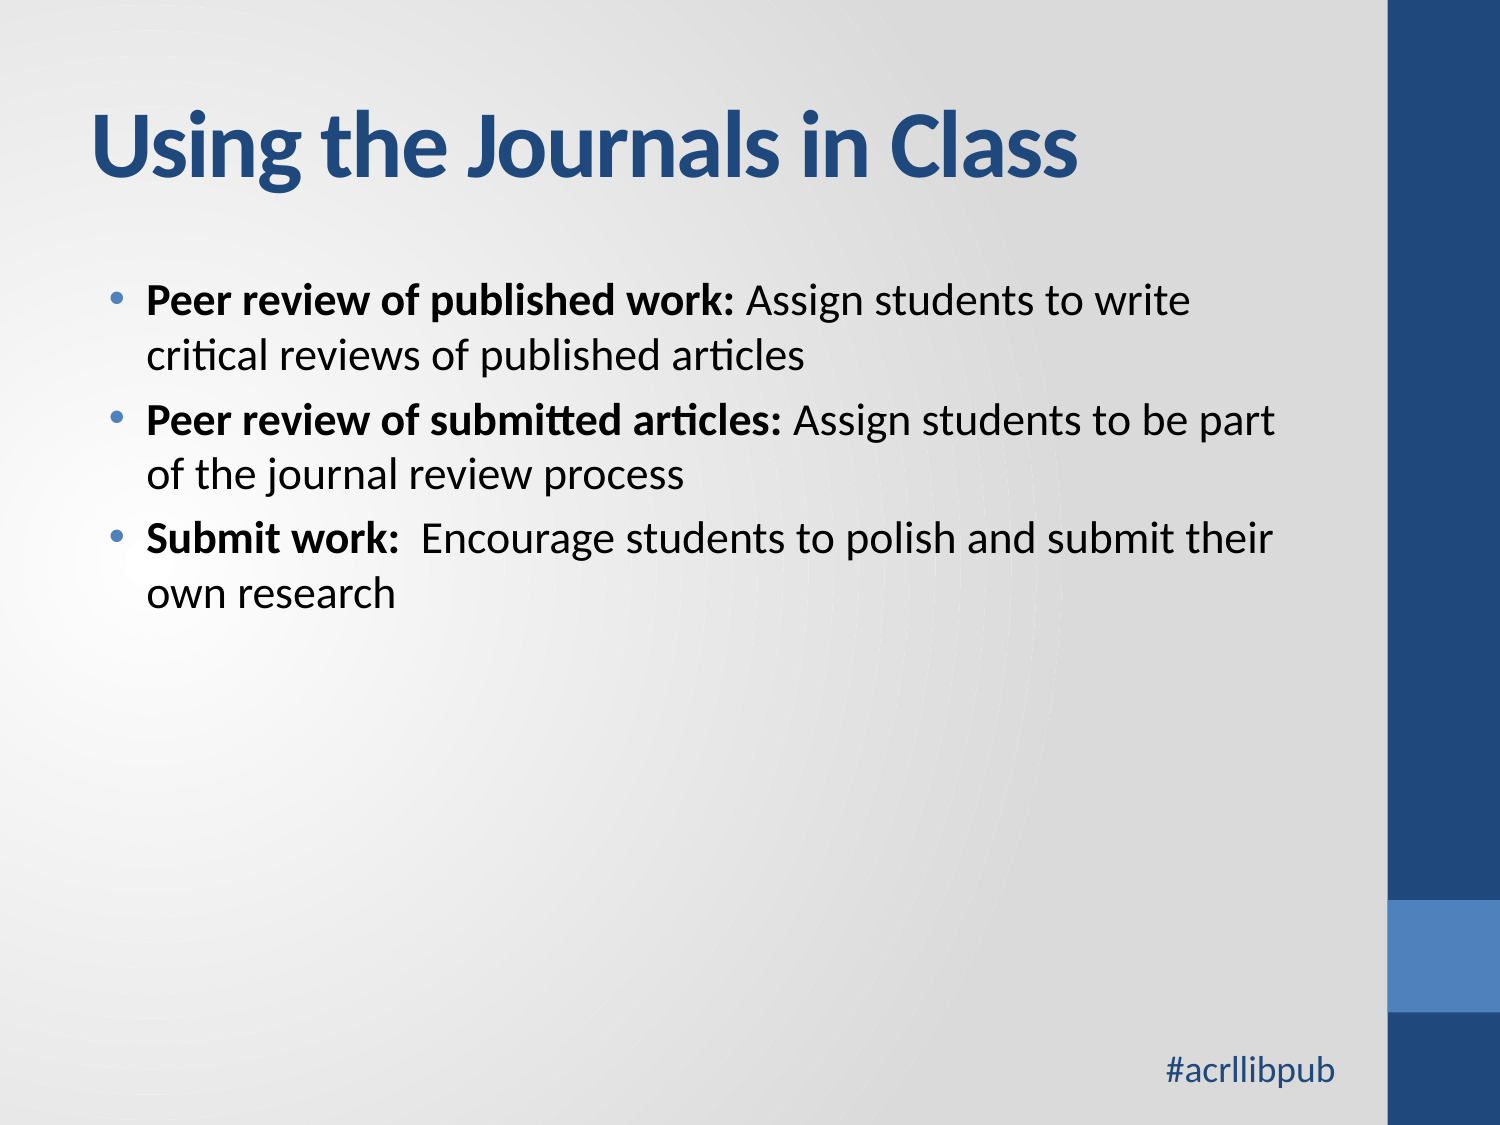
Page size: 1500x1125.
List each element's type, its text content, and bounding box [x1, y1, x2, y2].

title Using the Journals in Class [75, 45, 1325, 233]
list Peer review of published work: Assign students to write critical reviews of published articles Peer review of submitted articles: Assign students to be part of the journal review process Submit work: Encourage students to polish and submit their own research [75, 262, 1325, 1050]
text_box #acrllibpub [1150, 1037, 1351, 1098]
